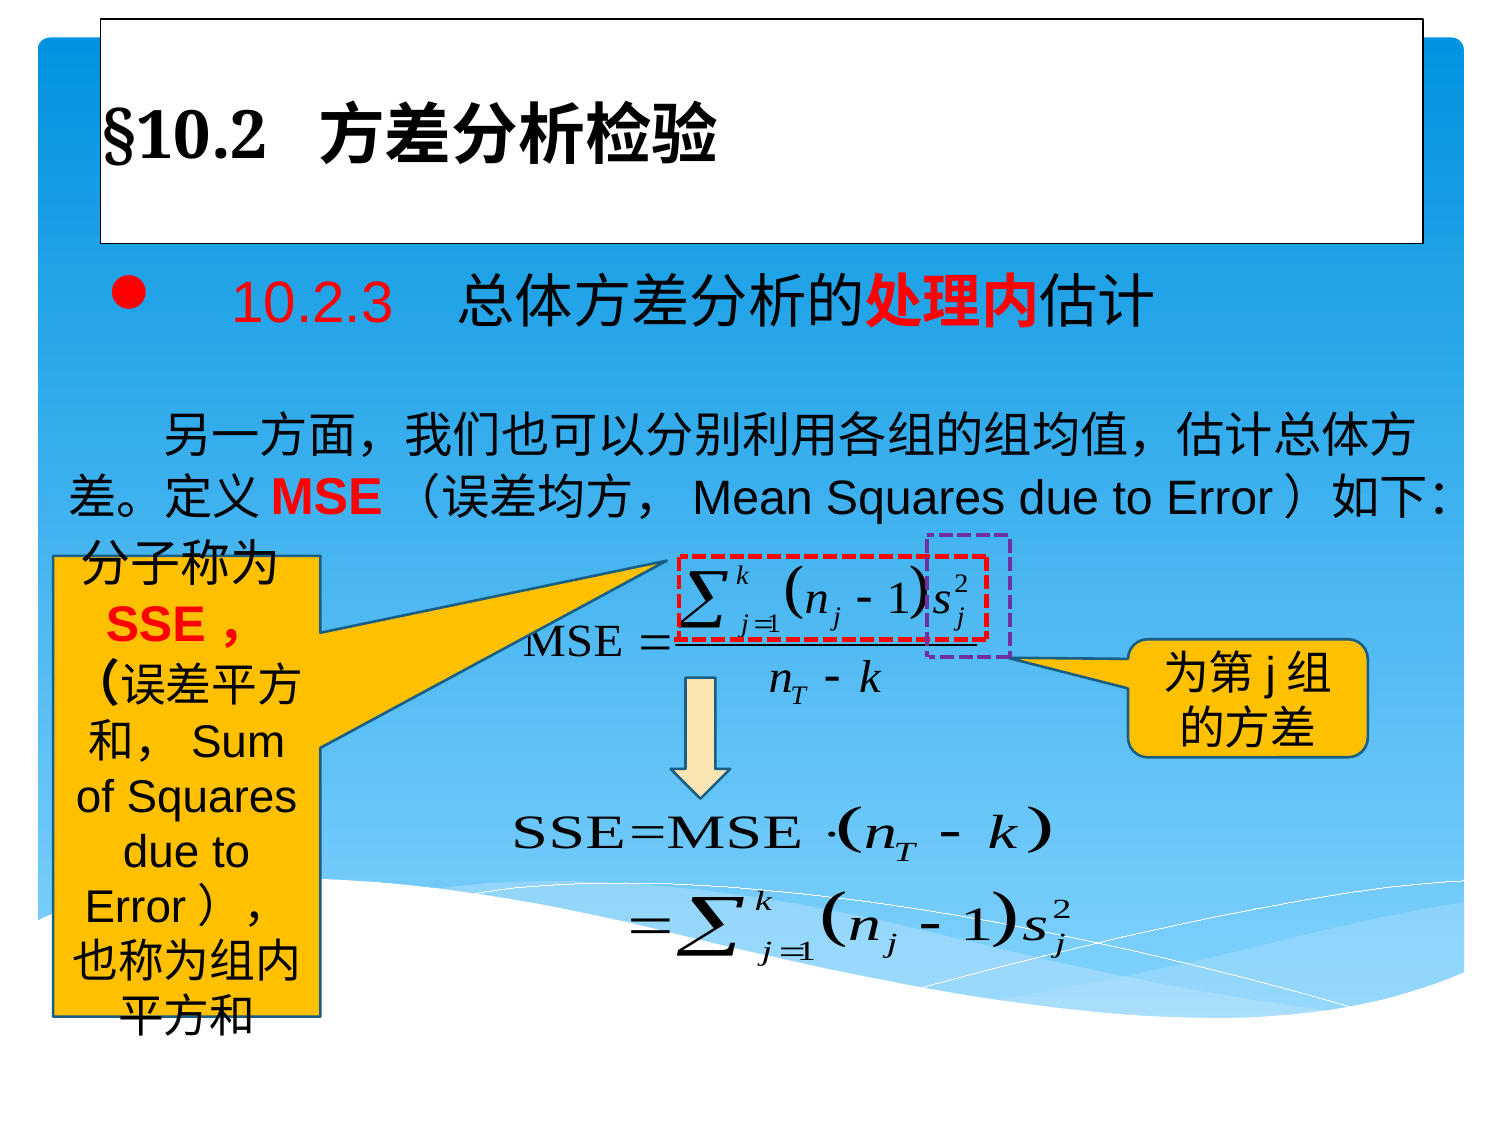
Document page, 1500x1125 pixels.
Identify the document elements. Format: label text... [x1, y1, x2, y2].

text_box 分子称为SSE，（误差平方和，Sum of Squares due to Error），也称为组内平方和 [51, 554, 507, 1018]
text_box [501, 798, 1093, 977]
text_box 为第j组的方差 [1014, 637, 1370, 759]
text_box 另一方面，我们也可以分别利用各组的组均值，估计总体方差。定义MSE（误差均方，Mean Squares due to Error）如下： [53, 397, 1447, 587]
text_box [669, 726, 732, 796]
text_box 10.2.3 总体方差分析的处理内估计 [92, 239, 1368, 342]
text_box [513, 550, 987, 717]
title §10.2 方差分析检验 [100, 25, 1424, 244]
title §10.2 方差分析检验 [100, 19, 1424, 24]
